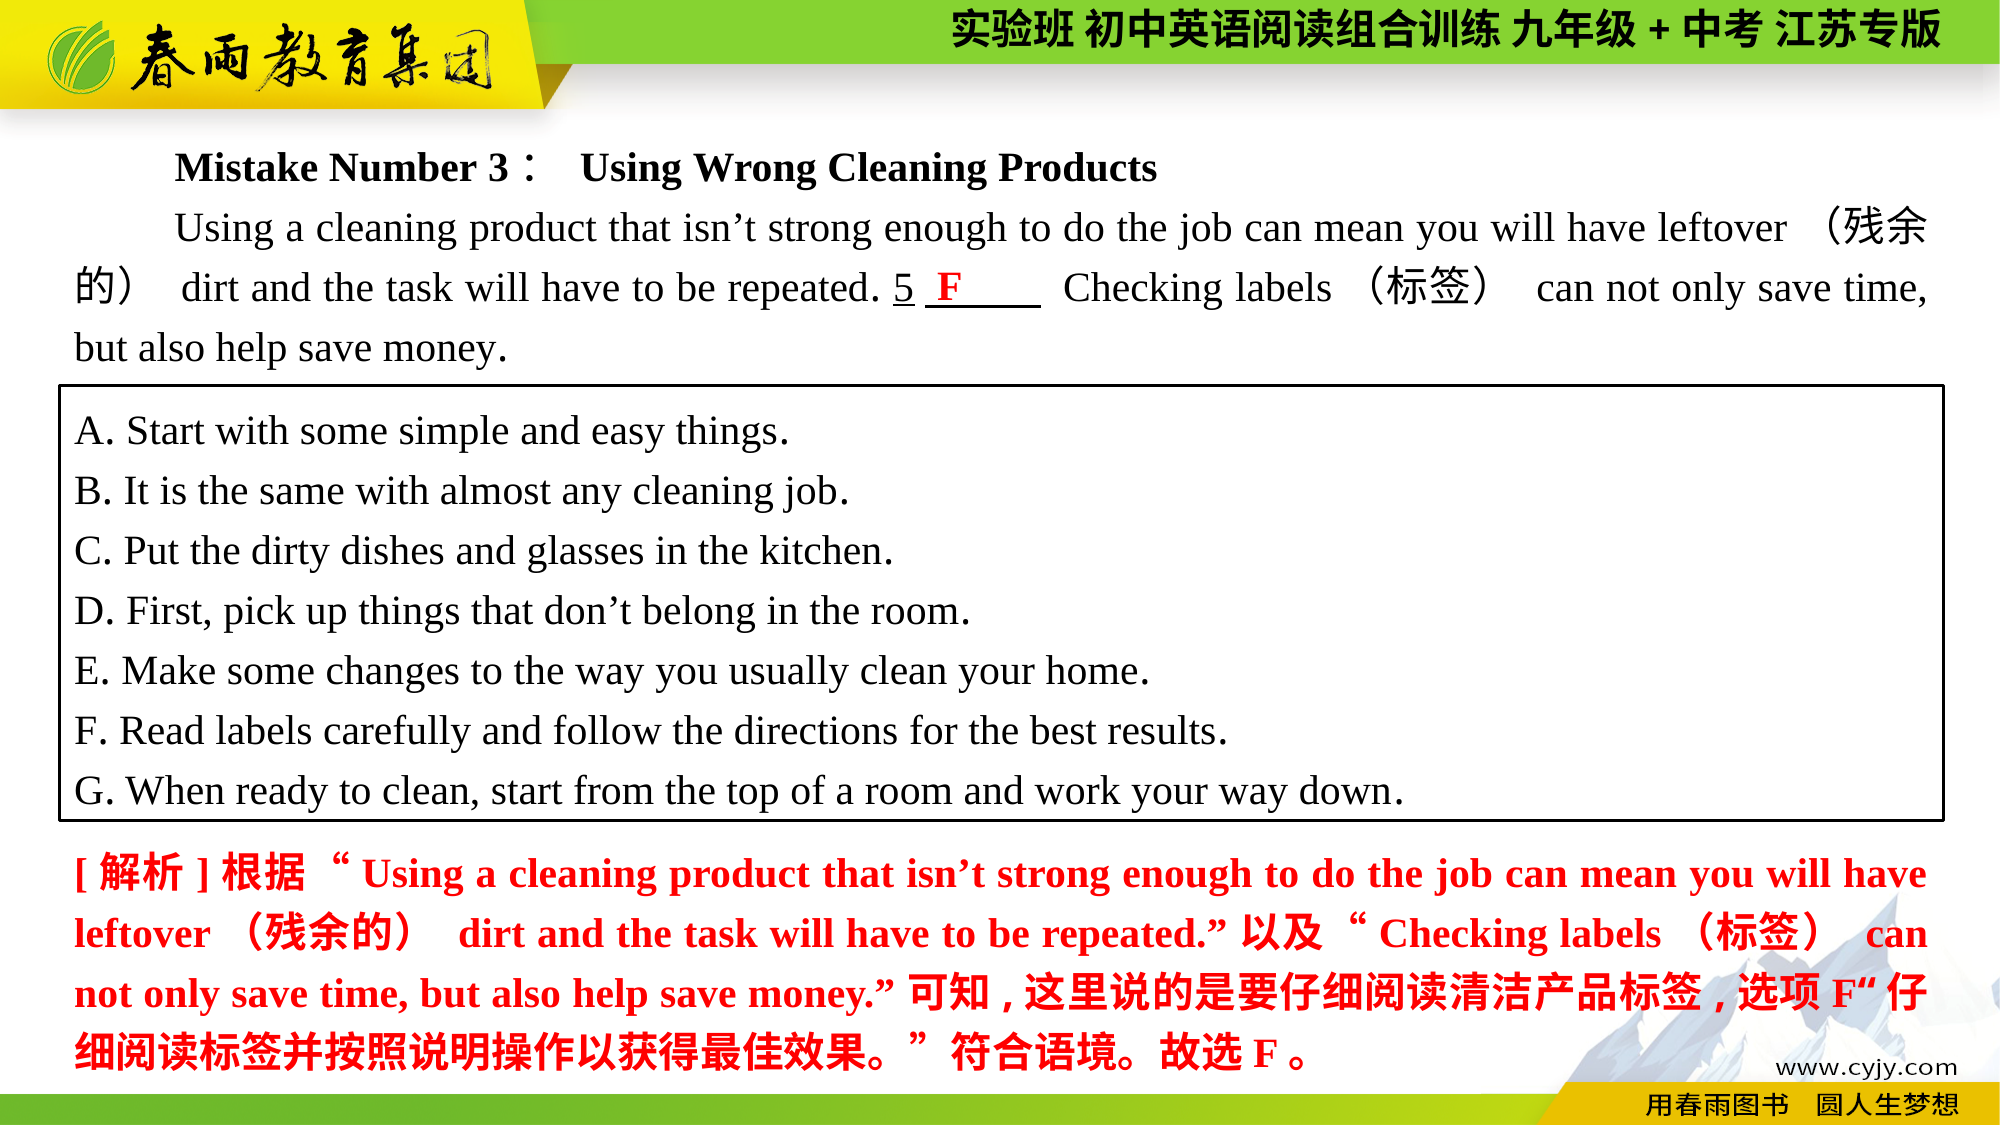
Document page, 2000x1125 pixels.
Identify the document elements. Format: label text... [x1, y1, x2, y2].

text_box [解析]根据“Using a cleaning product that isn’t strong enough to do the job can mean you will have leftover（残余的） dirt and the task will have to be repeated.”以及“Checking labels（标签） can not only save time, but also help save money.”可知,这里说的是要仔细阅读清洁产品标签,选项F“仔细阅读标签并按照说明操作以获得最佳效果。”符合语境。故选F。 [59, 828, 1944, 1084]
list Mistake Number 3： Using Wrong Cleaning Products Using a cleaning product that isn’t strong enough to do the job can mean you will have leftover（残余的） dirt and the task will have to be repeated. 5 Checking labels（标签） can not only save time, but also help save money. [59, 122, 1944, 380]
text_box F [922, 241, 978, 317]
picture [0, 0, 2000, 1125]
text_box A. Start with some simple and easy things. B. It is the same with almost any cleaning job. C. Put the dirty dishes and glasses in the kitchen. D. First, pick up things that don’t belong in the room. E. Make some changes to the way you usually clean your home. F. Read labels carefully and follow the directions for the best results. G. When ready to clean, start from the top of a room and work your way down. [59, 385, 1944, 821]
